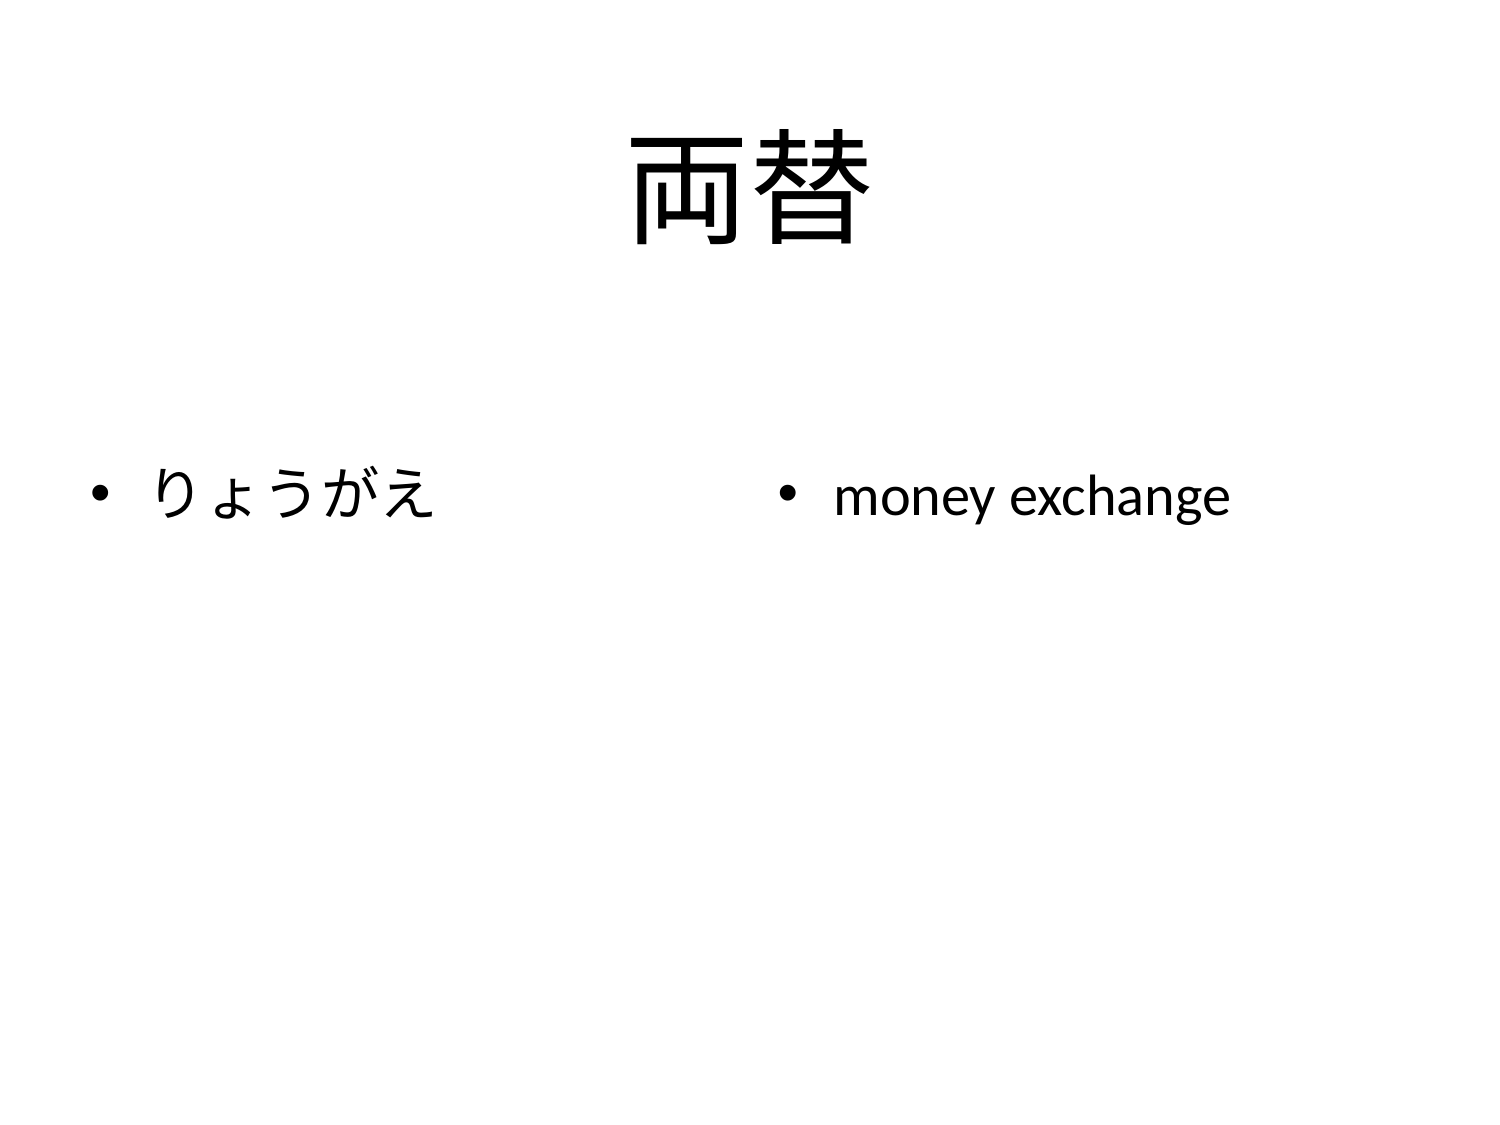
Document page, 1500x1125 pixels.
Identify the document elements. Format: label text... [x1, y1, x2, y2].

list りょうがえ [74, 449, 738, 1006]
title 両替 [74, 44, 1426, 326]
list money exchange [762, 449, 1426, 1006]
